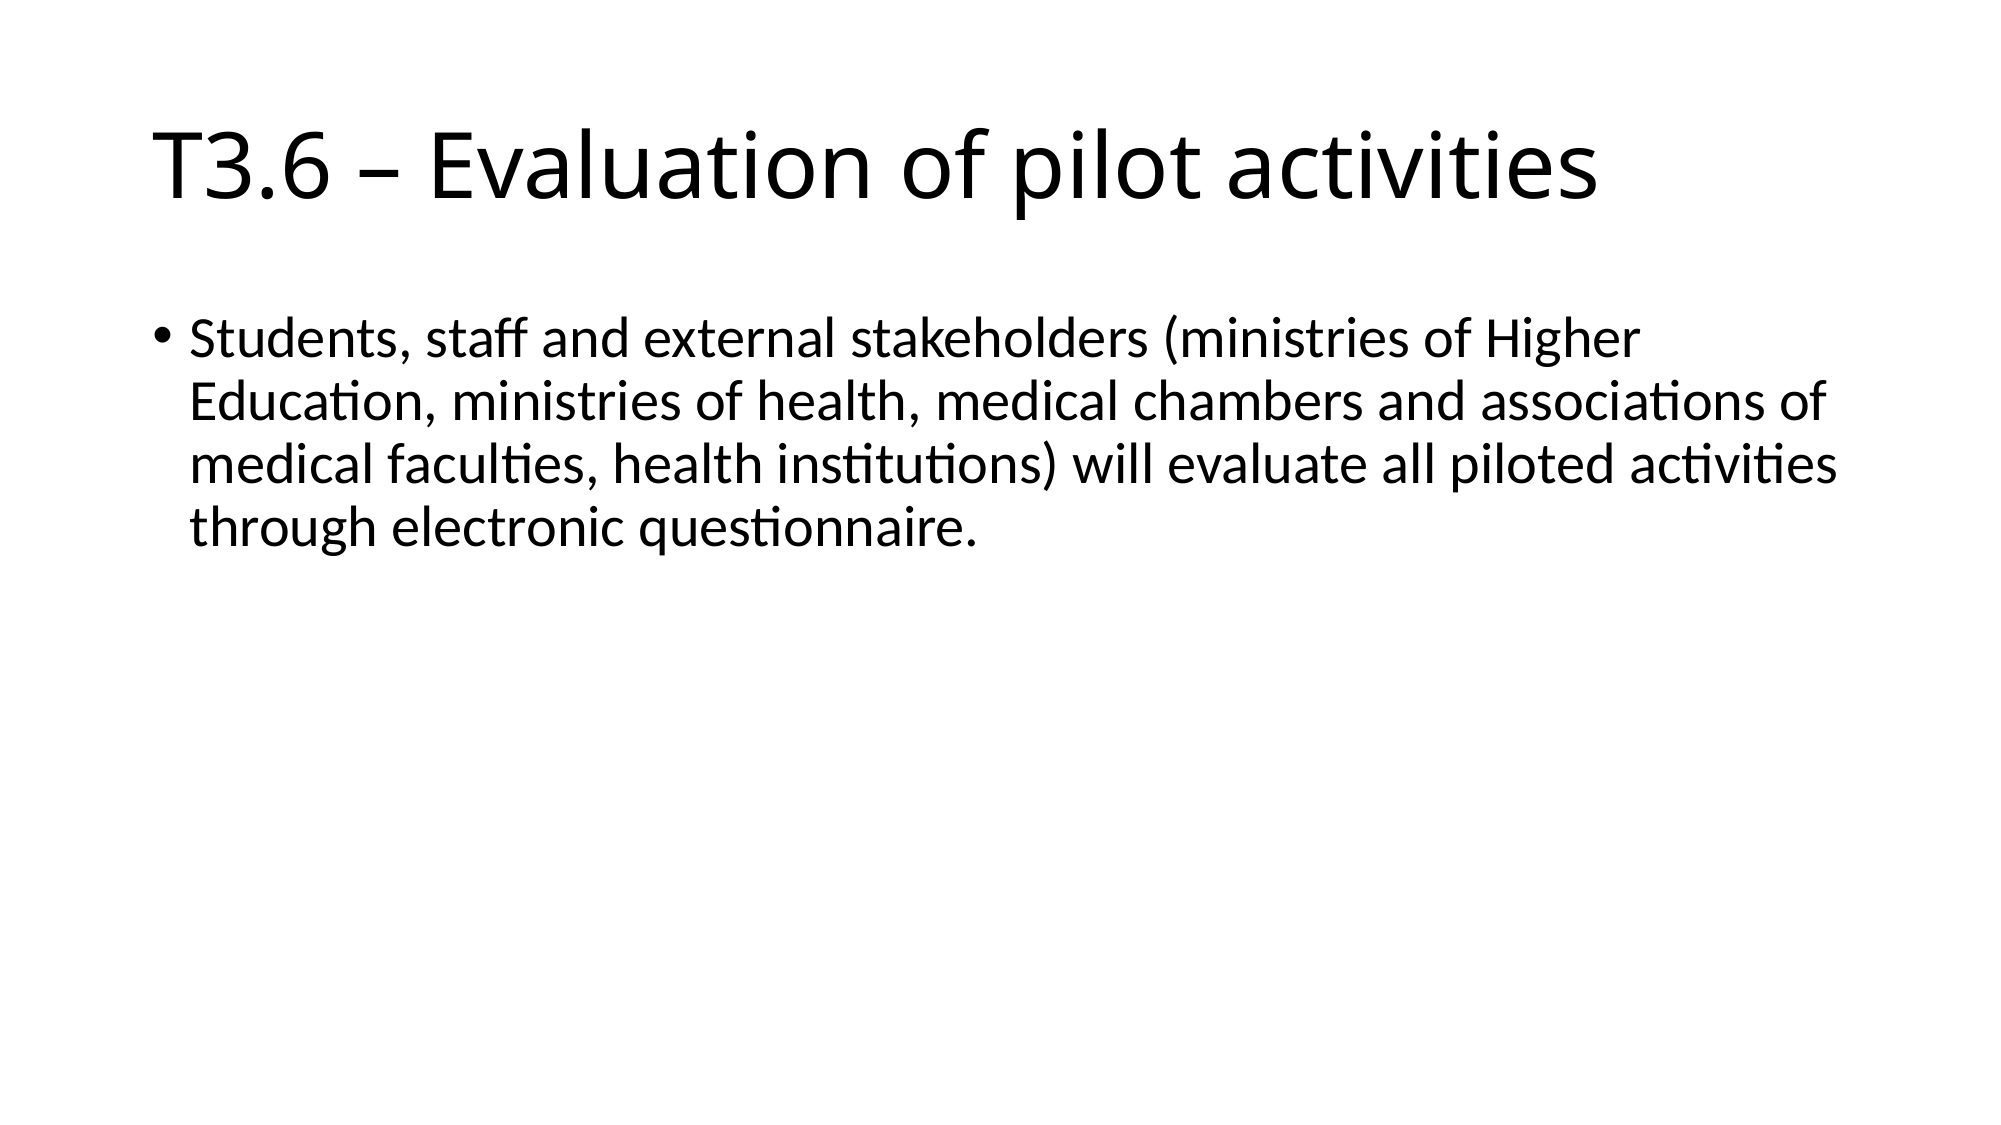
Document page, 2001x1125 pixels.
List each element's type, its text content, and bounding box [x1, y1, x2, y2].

list Students, staff and external stakeholders (ministries of Higher Education, ministries of health, medical chambers and associations of medical faculties, health institutions) will evaluate all piloted activities through electronic questionnaire. [137, 299, 1863, 1014]
title T3.6 – Evaluation of pilot activities [137, 59, 1863, 278]
